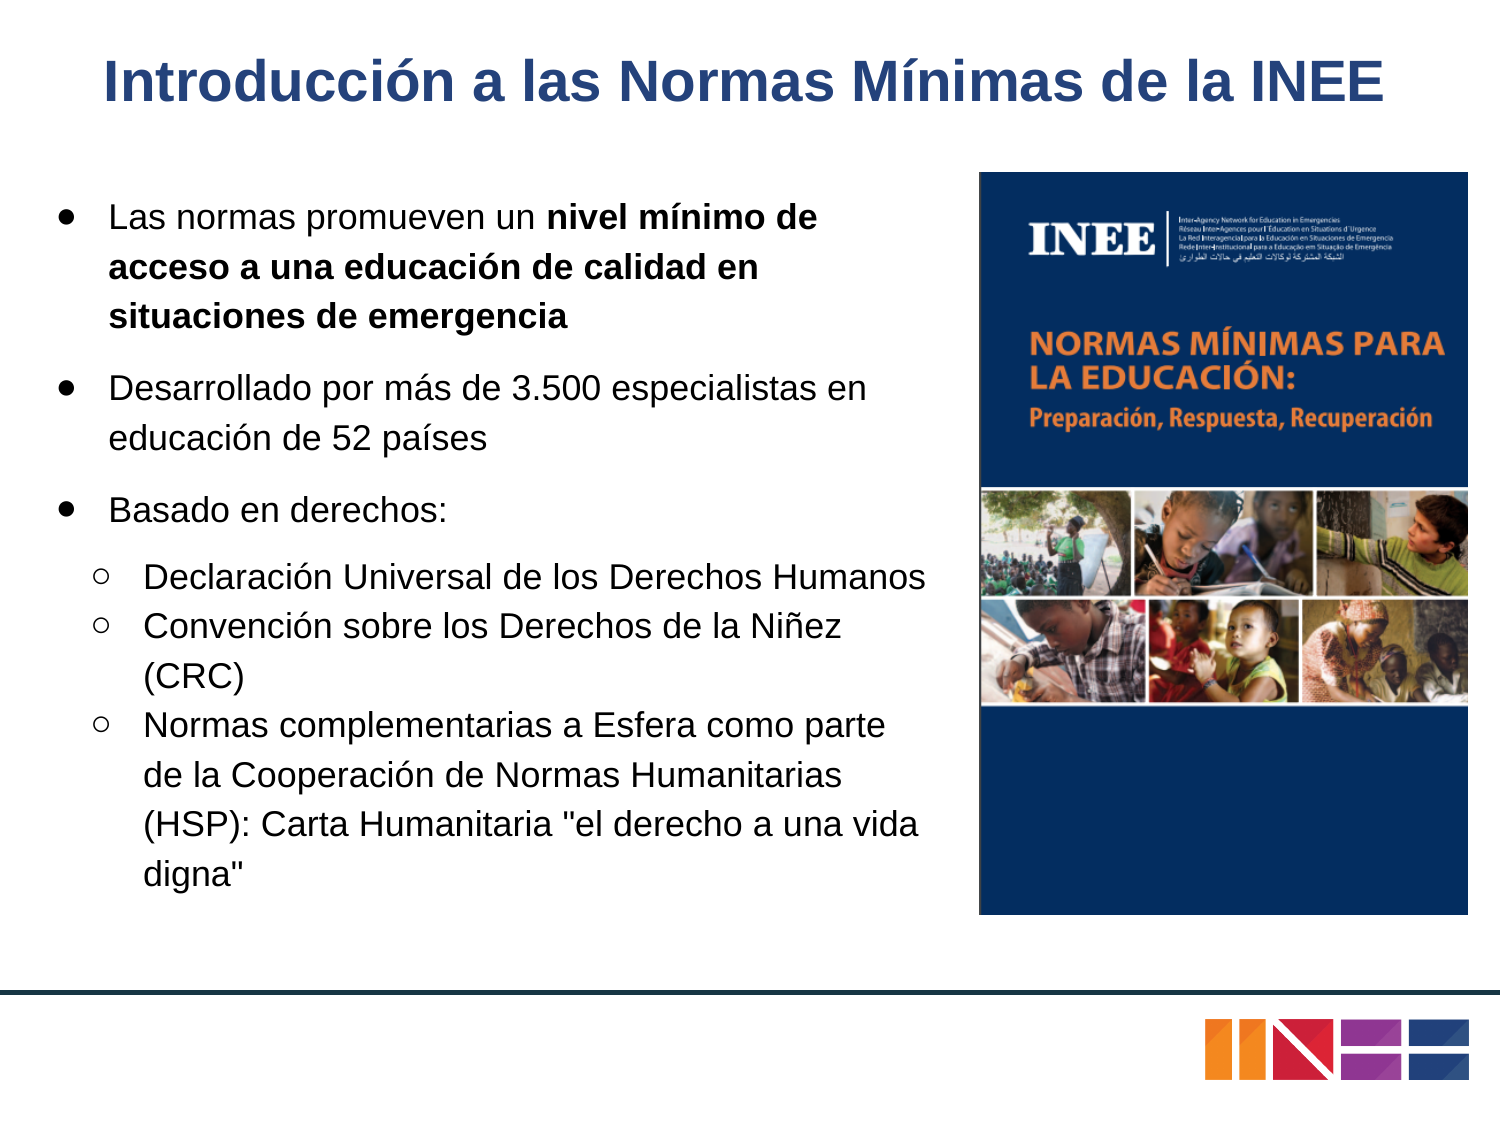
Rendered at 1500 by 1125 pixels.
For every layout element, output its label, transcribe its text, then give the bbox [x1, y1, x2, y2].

list Las normas promueven un nivel mínimo de acceso a una educación de calidad en situaciones de emergencia Desarrollado por más de 3.500 especialistas en educación de 52 países Basado en derechos: Declaración Universal de los Derechos Humanos Convención sobre los Derechos de la Niñez (CRC) Normas complementarias a Esfera como parte de la Cooperación de Normas Humanitarias (HSP): Carta Humanitaria "el derecho a una vida digna" [23, 172, 944, 935]
title Introducción a las Normas Mínimas de la INEE [23, 28, 1468, 145]
picture [978, 172, 1468, 915]
picture [1205, 1019, 1469, 1080]
